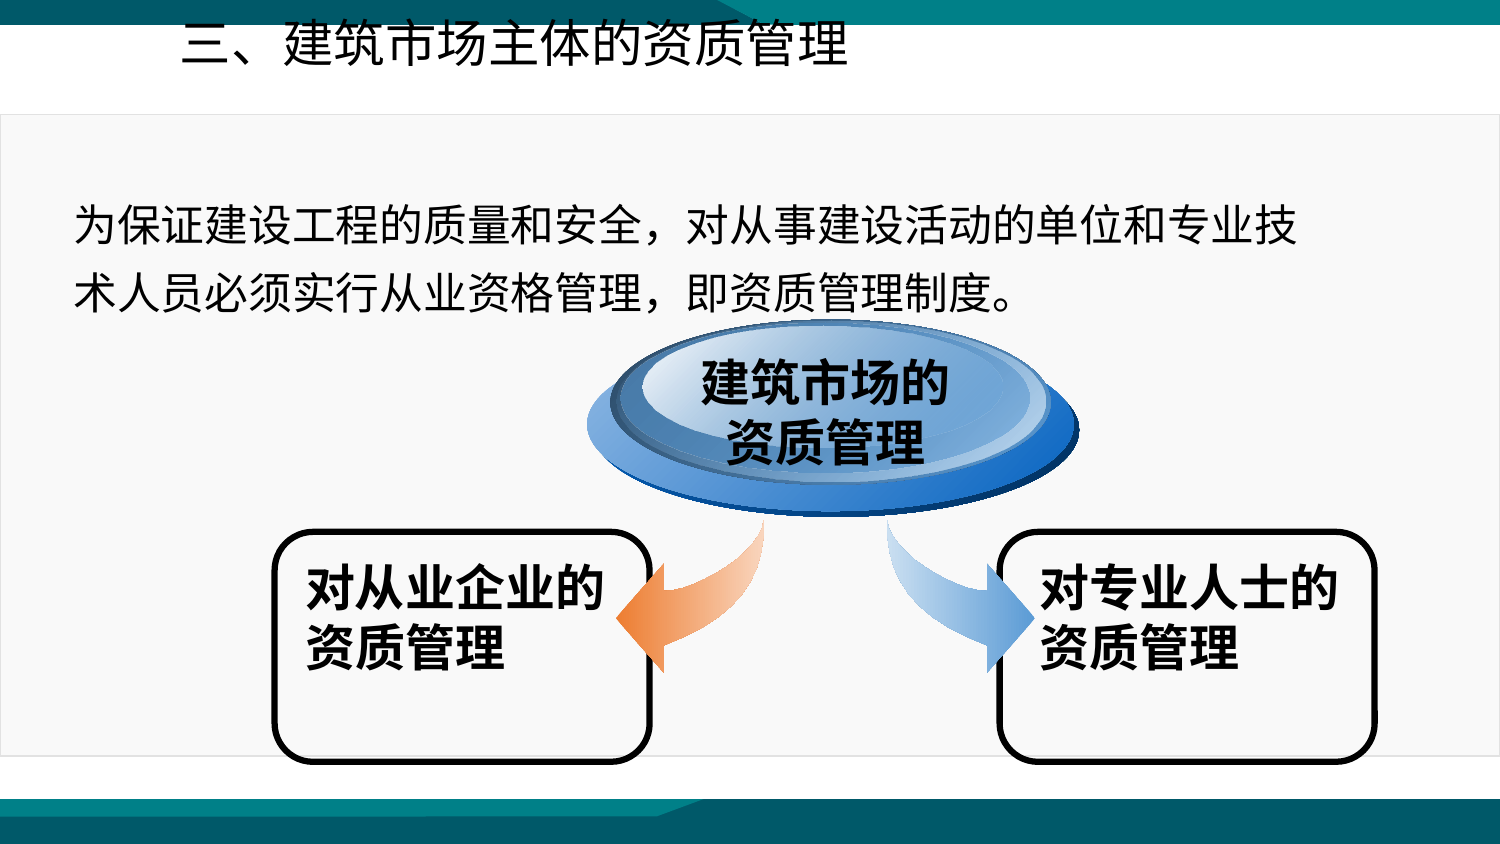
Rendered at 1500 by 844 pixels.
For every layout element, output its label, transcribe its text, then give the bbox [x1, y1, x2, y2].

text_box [274, 531, 650, 762]
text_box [999, 531, 1375, 762]
text_box 为保证建设工程的质量和安全，对从事建设活动的单位和专业技术人员必须实行从业资格管理，即资质管理制度。 [62, 176, 1318, 325]
title 三、建筑市场主体的资质管理 [164, 10, 1500, 109]
text_box [650, 519, 764, 673]
text_box [888, 519, 1036, 590]
text_box [885, 519, 987, 673]
text_box [886, 519, 999, 673]
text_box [587, 319, 1080, 517]
text_box [988, 661, 999, 673]
